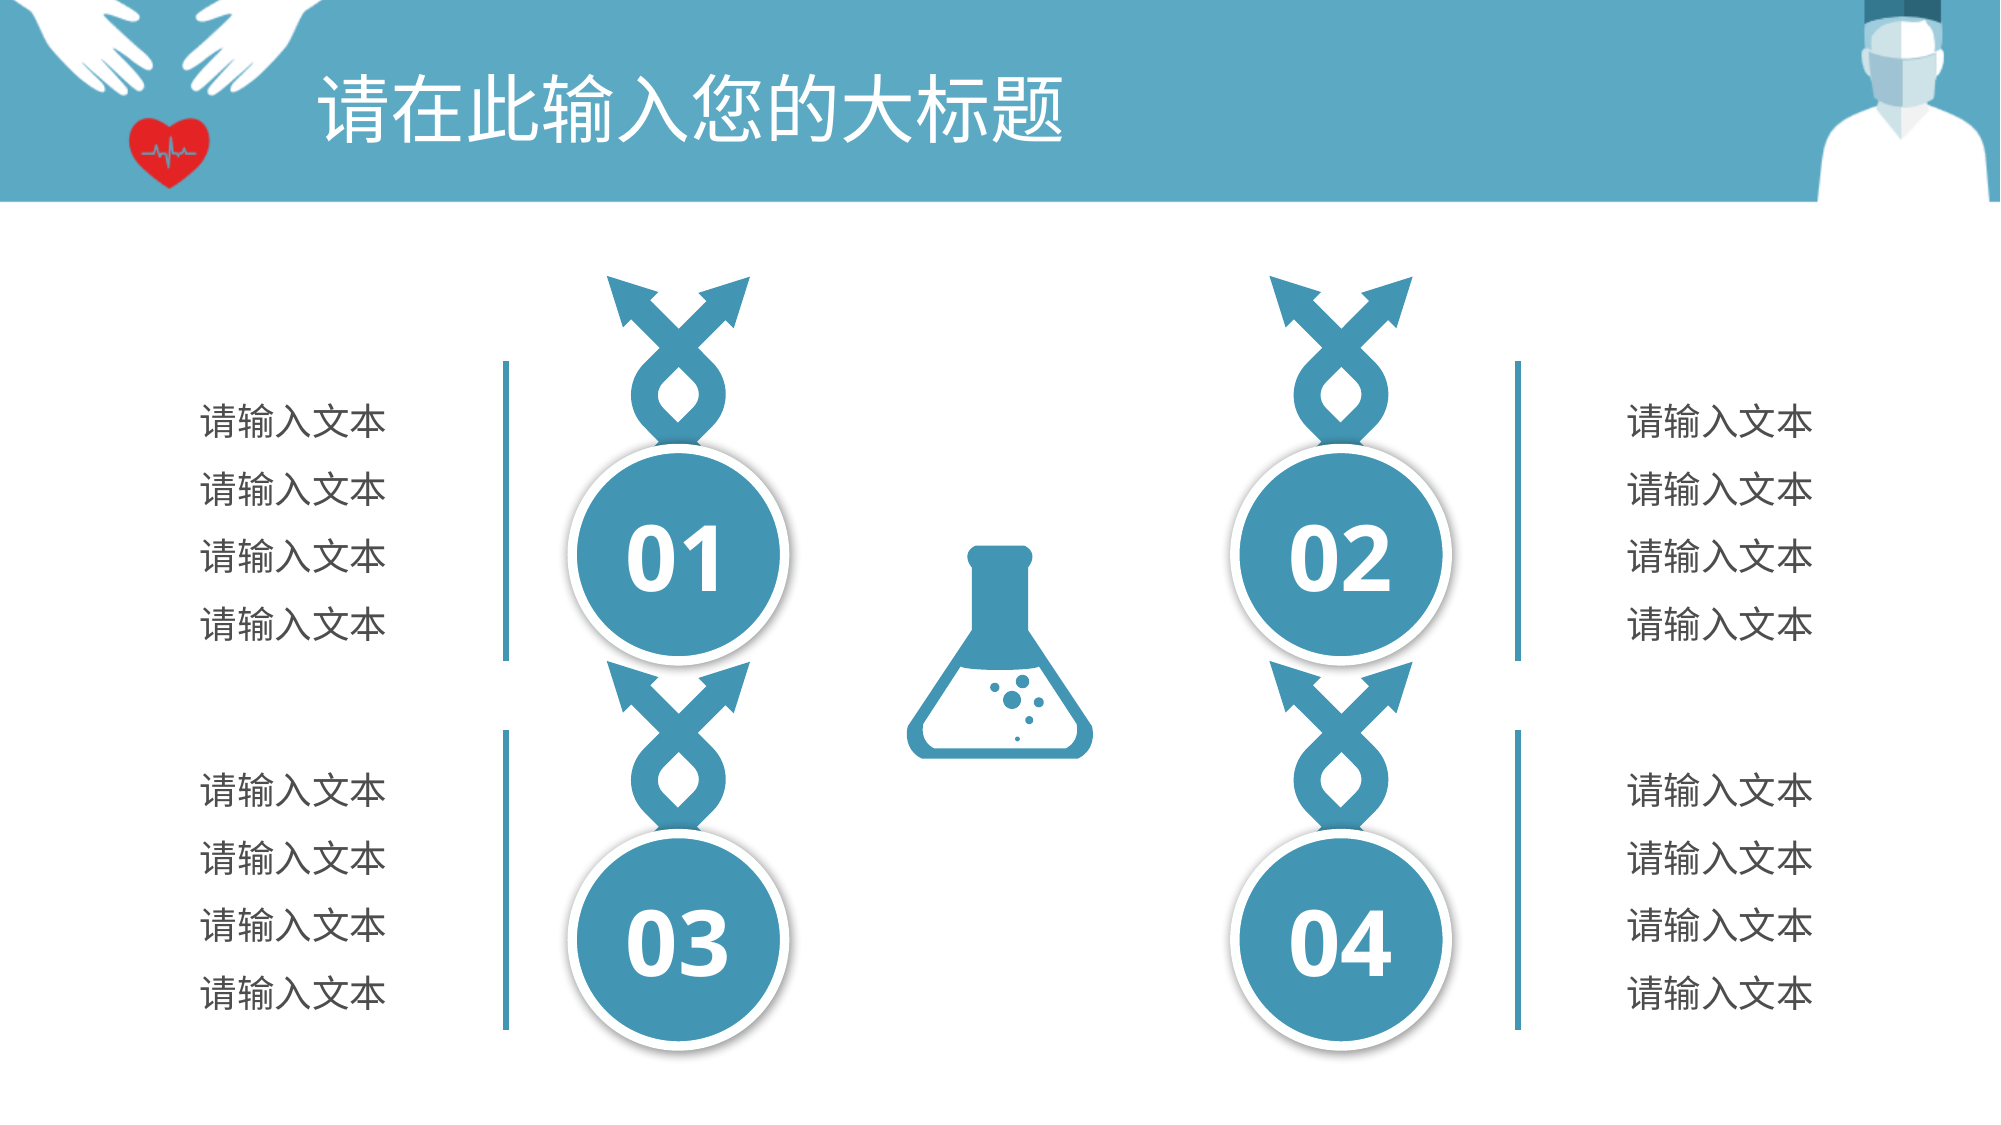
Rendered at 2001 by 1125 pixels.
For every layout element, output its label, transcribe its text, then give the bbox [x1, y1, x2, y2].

title 请在此输入您的大标题 [300, 44, 1771, 184]
text_box 请输入文本请输入文本请输入文本请输入文本 [179, 745, 408, 1015]
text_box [572, 661, 785, 1047]
text_box 请输入文本请输入文本请输入文本请输入文本 [179, 376, 408, 646]
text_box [1234, 661, 1448, 1047]
text_box [906, 545, 1093, 759]
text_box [1234, 275, 1448, 661]
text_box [572, 275, 785, 661]
text_box 请输入文本请输入文本请输入文本请输入文本 [1606, 745, 1834, 1015]
text_box 请输入文本请输入文本请输入文本请输入文本 [1606, 376, 1834, 646]
picture [0, 0, 2000, 1125]
